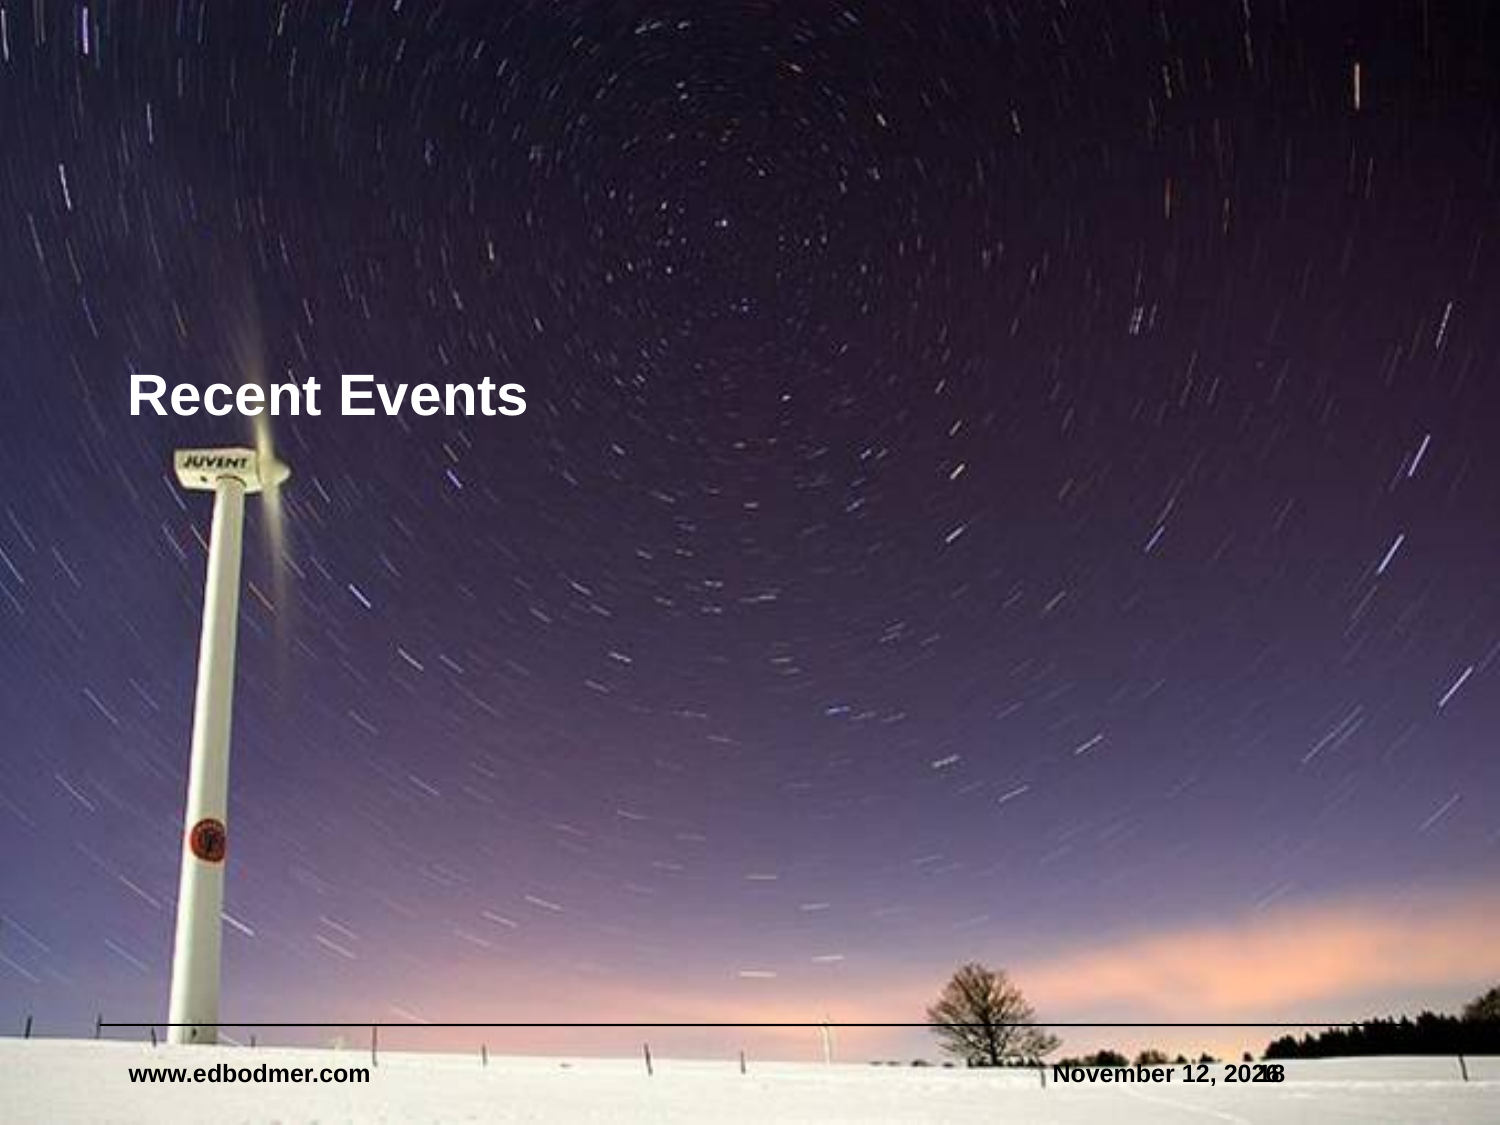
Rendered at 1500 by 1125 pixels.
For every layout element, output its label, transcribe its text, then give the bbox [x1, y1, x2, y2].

title Recent Events [112, 349, 1388, 592]
picture [0, 0, 1500, 1125]
